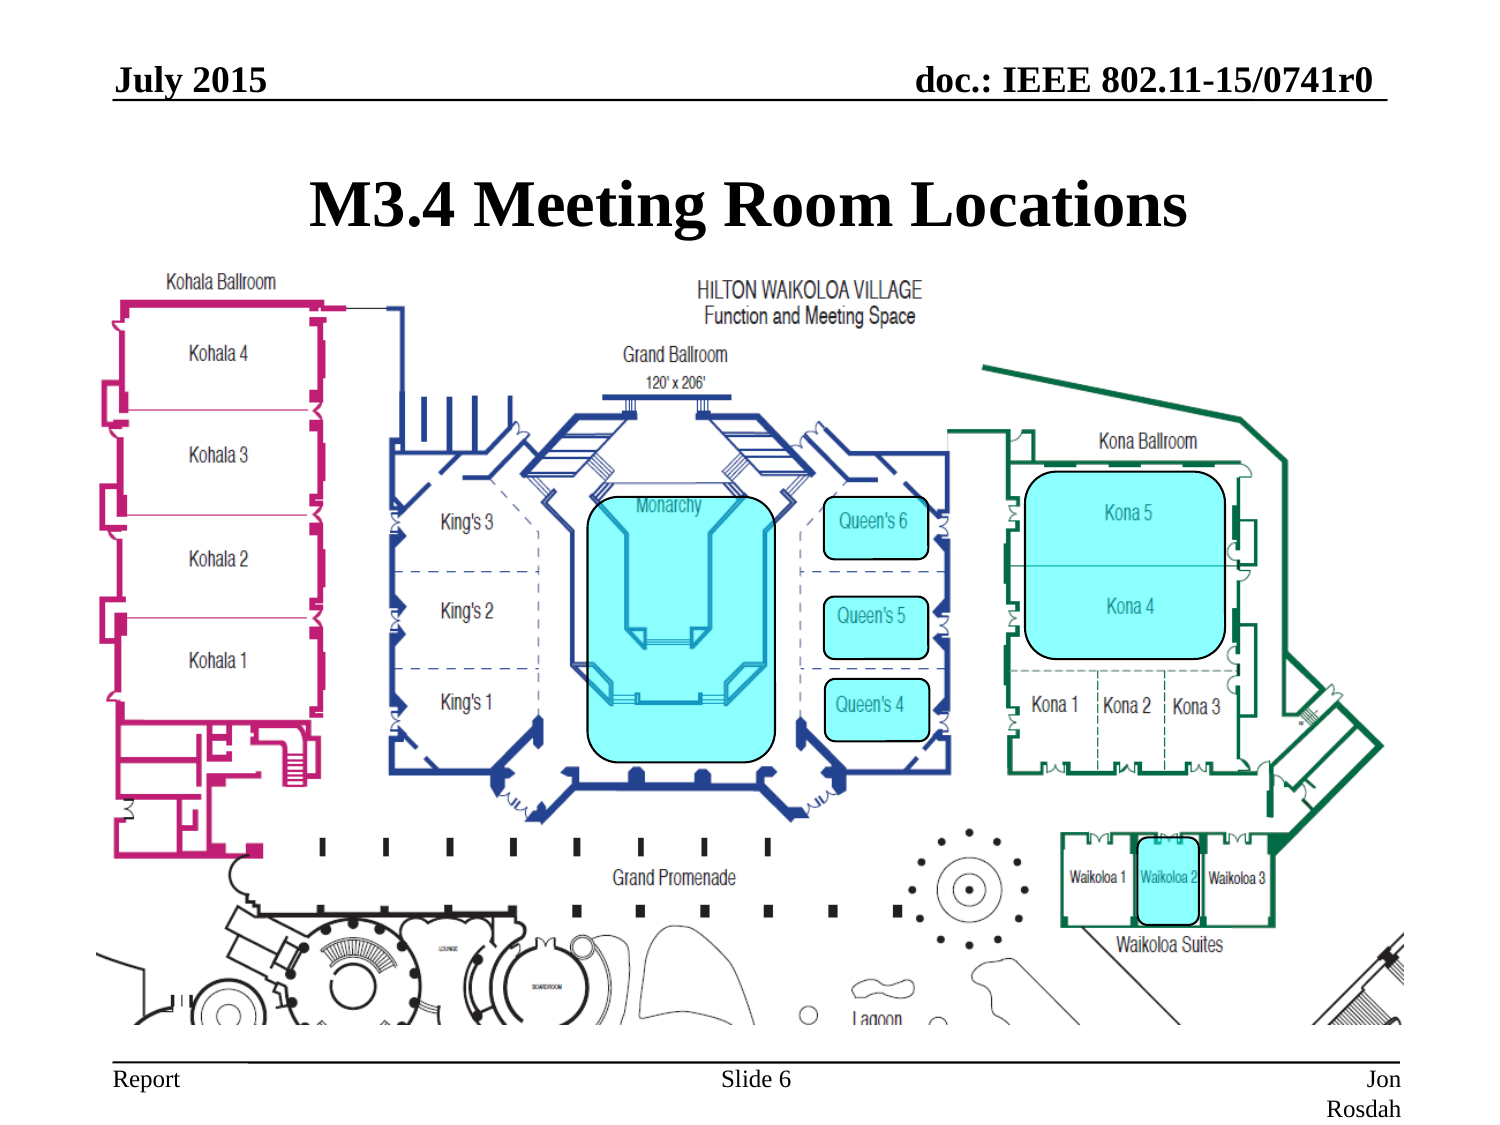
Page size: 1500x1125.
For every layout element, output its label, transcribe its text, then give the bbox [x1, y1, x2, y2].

footer Jon Rosdahl (CSR) [1324, 1061, 1402, 1093]
title M3.4 Meeting Room Locations [112, 112, 1388, 248]
slide_number Slide 6 [712, 1061, 800, 1093]
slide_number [114, 54, 363, 101]
picture [95, 249, 1405, 1026]
